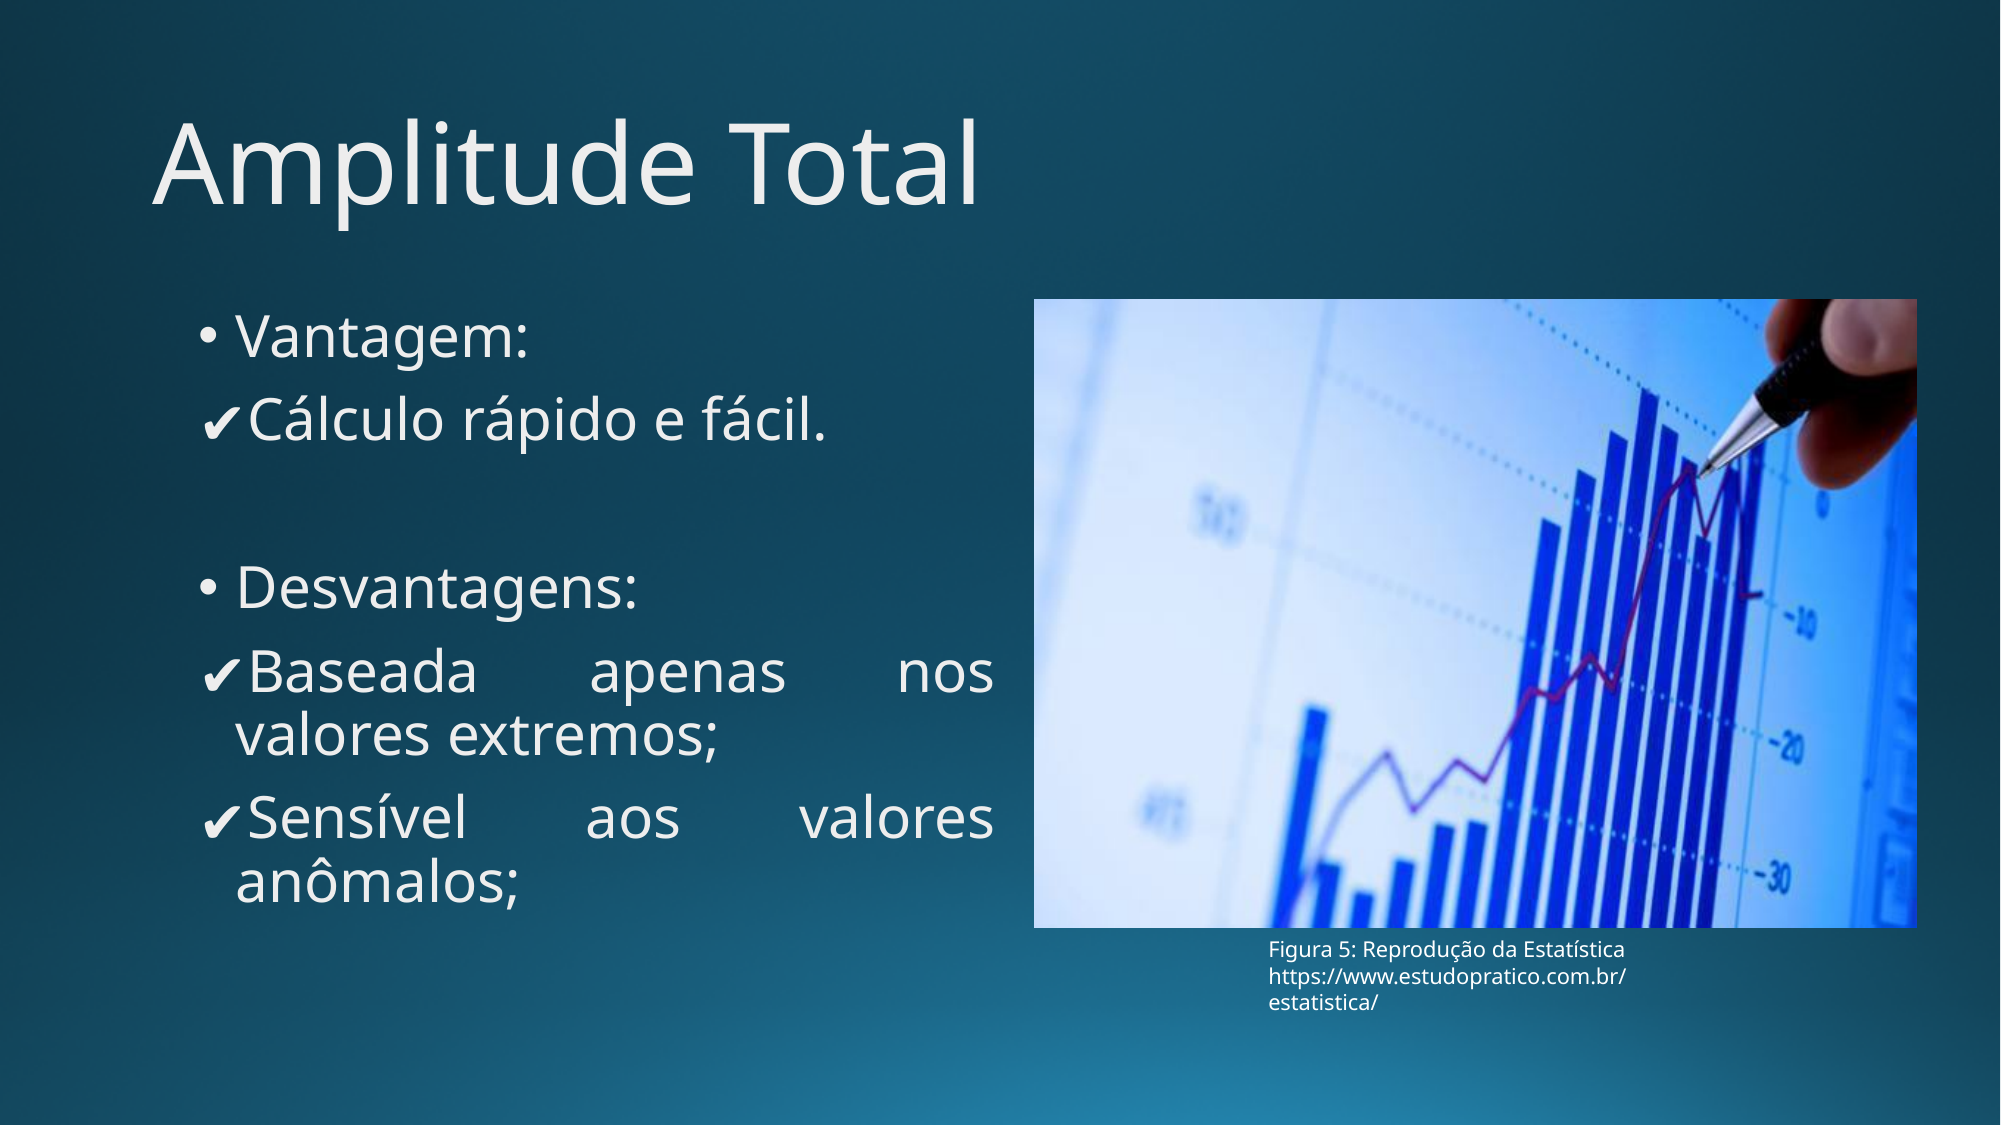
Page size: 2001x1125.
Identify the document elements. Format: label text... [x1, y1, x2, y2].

picture [0, 0, 2001, 1125]
text_box Amplitude Total [137, 59, 1863, 278]
text_box Figura 5: Reprodução da Estatística https://www.estudopratico.com.br/estatistica/ [1253, 935, 1697, 996]
text_box Vantagem: Cálculo rápido e fácil. Desvantagens: Baseada apenas nos valores extremos; Sensível aos valores anômalos; [183, 299, 1011, 1013]
